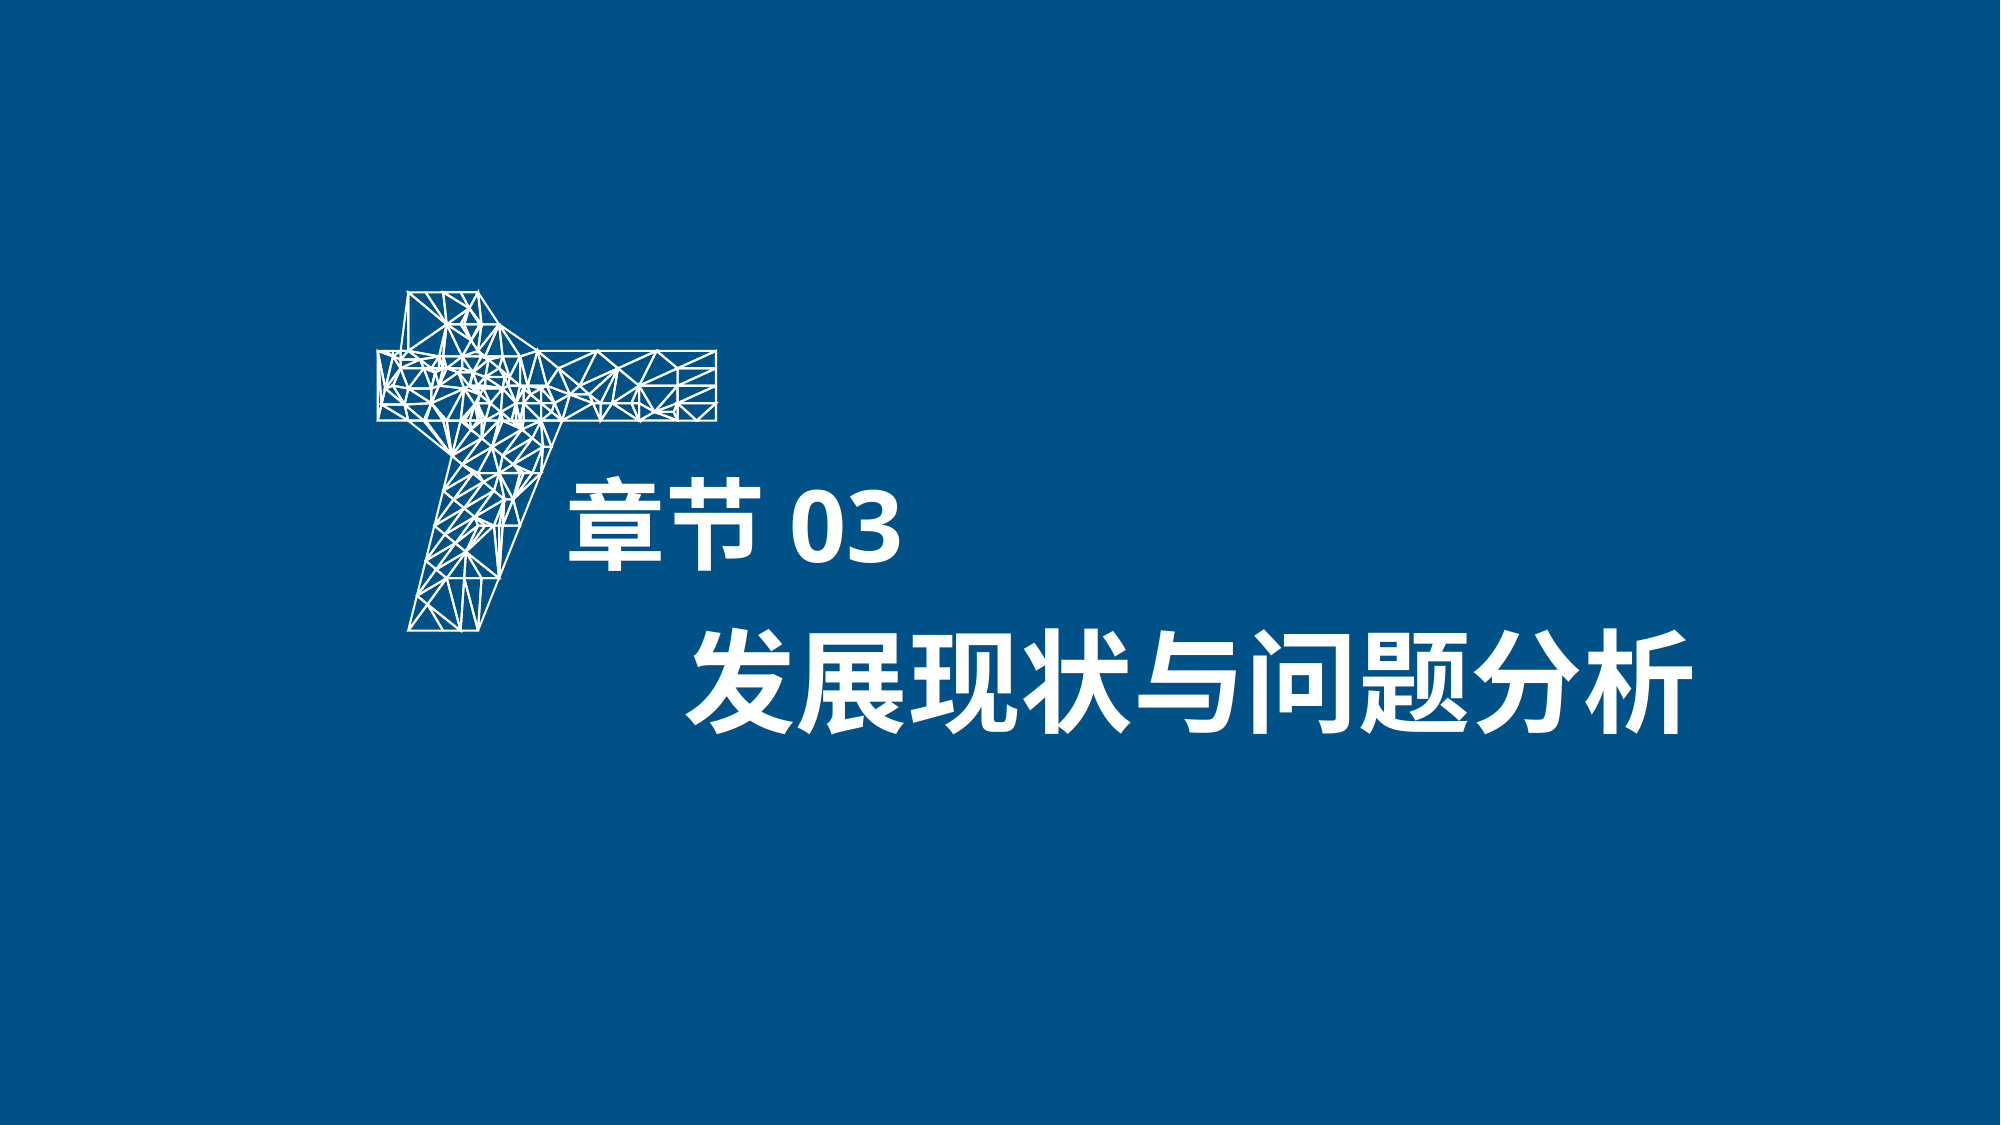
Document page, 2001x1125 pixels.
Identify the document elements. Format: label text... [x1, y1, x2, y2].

text_box 发展现状与问题分析 [668, 604, 1711, 755]
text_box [377, 292, 717, 631]
text_box 章节03 [717, 454, 920, 590]
